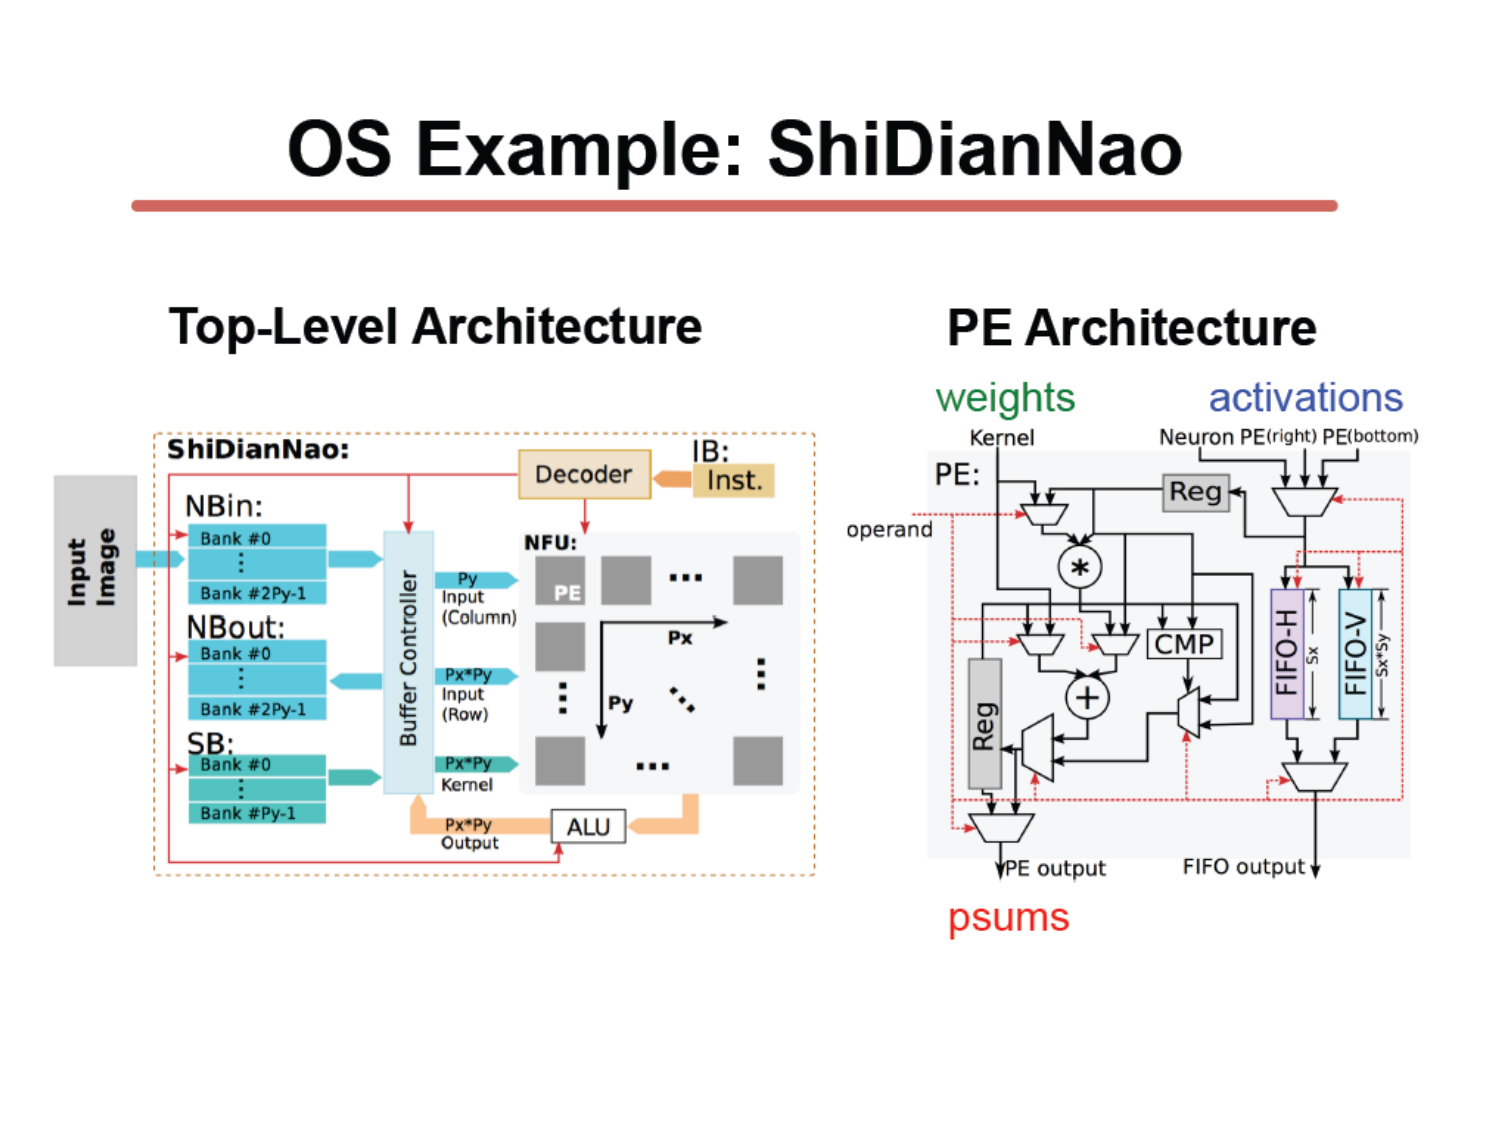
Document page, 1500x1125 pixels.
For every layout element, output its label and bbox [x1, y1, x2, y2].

picture [24, 99, 1463, 1018]
